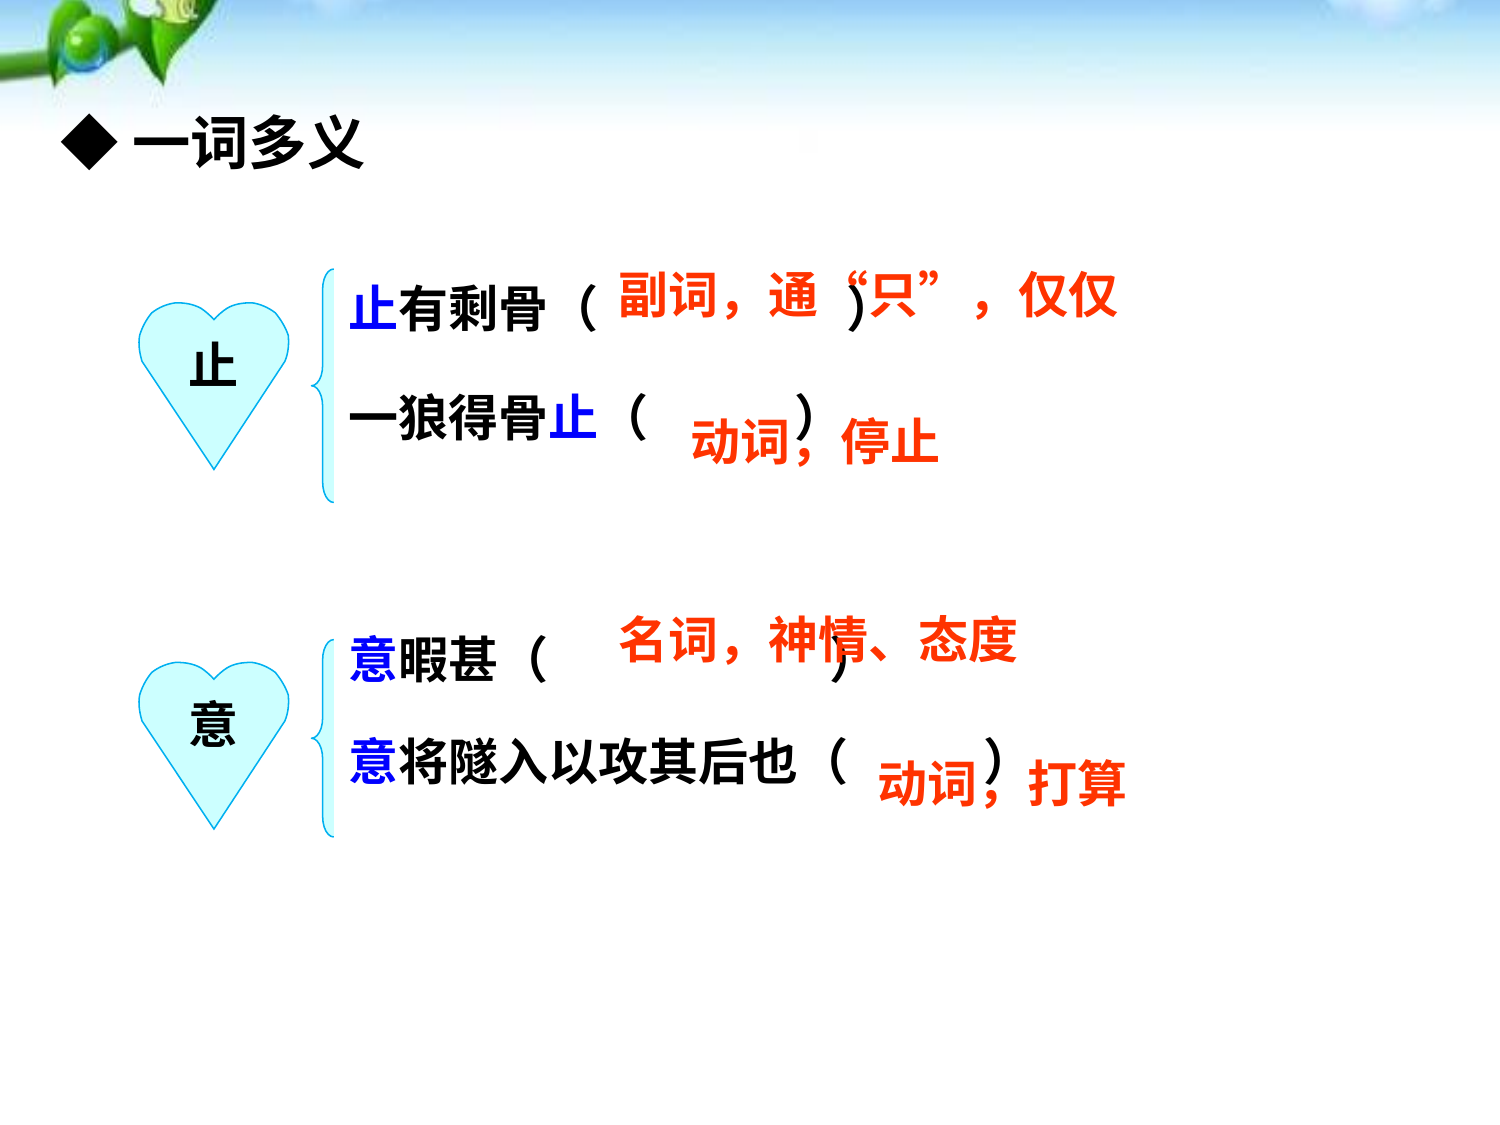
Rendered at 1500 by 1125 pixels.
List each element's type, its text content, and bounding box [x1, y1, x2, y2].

picture [0, 0, 1500, 1125]
text_box 副词，通“只”，仅仅 [603, 255, 1247, 331]
text_box 意暇甚（ ） 意将隧入以攻其后也（ ） [333, 590, 1435, 799]
text_box 动词，停止 [675, 403, 1012, 479]
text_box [137, 268, 334, 503]
text_box ◆一词多义 [45, 99, 1247, 185]
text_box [137, 639, 334, 838]
text_box 止有剩骨（ ） 一狼得骨止（ ） [333, 239, 1361, 454]
text_box 动词，打算 [862, 745, 1186, 821]
text_box 名词，神情、态度 [603, 601, 1247, 676]
